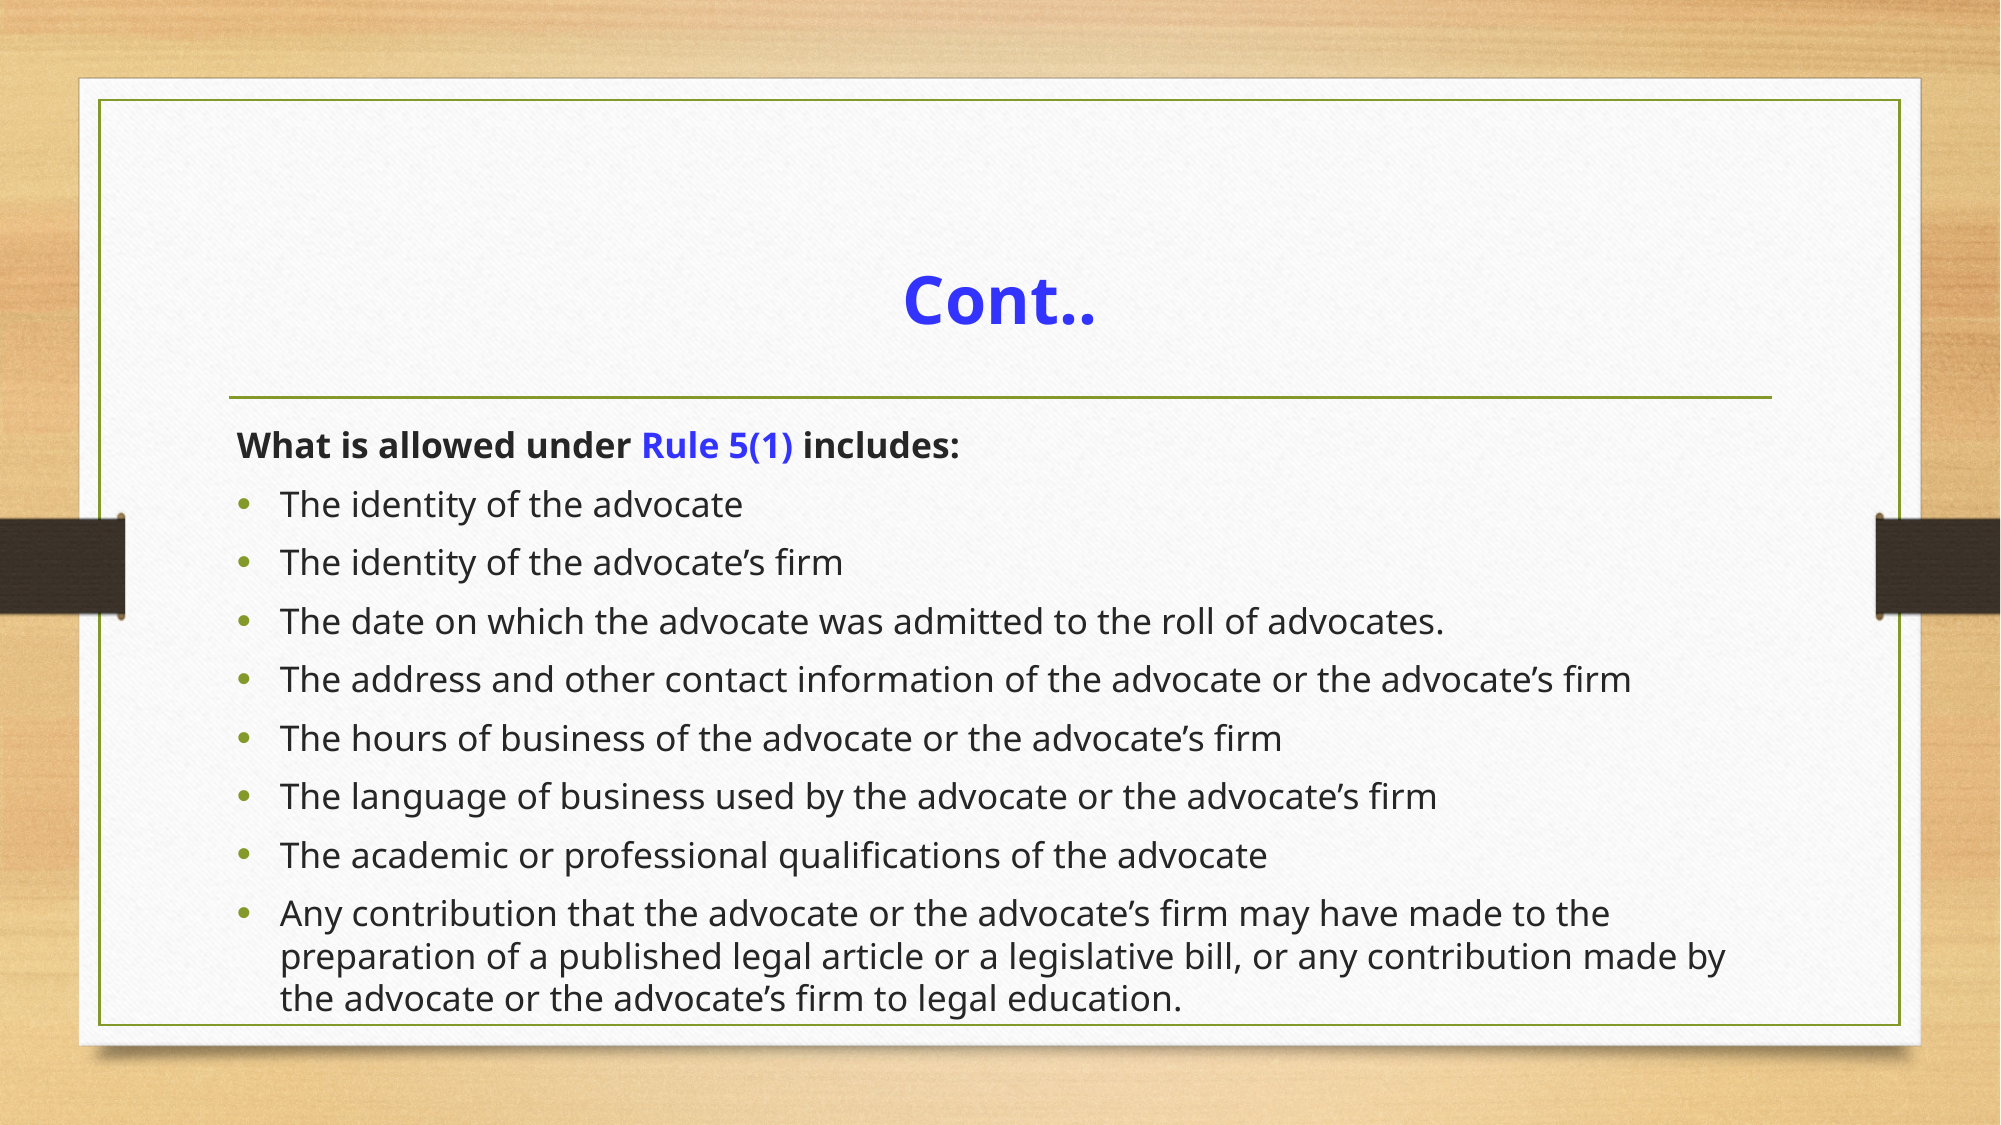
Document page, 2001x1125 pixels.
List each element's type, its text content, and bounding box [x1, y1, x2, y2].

picture [0, 0, 2001, 1125]
list What is allowed under Rule 5(1) includes: The identity of the advocate The identity of the advocate’s firm The date on which the advocate was admitted to the roll of advocates. The address and other contact information of the advocate or the advocate’s firm The hours of business of the advocate or the advocate’s firm The language of business used by the advocate or the advocate’s firm The academic or professional qualifications of the advocate Any contribution that the advocate or the advocate’s firm may have made to the preparation of a published legal article or a legislative bill, or any contribution made by the advocate or the advocate’s firm to legal education. [221, 415, 1777, 1032]
title Cont.. [212, 220, 1788, 375]
